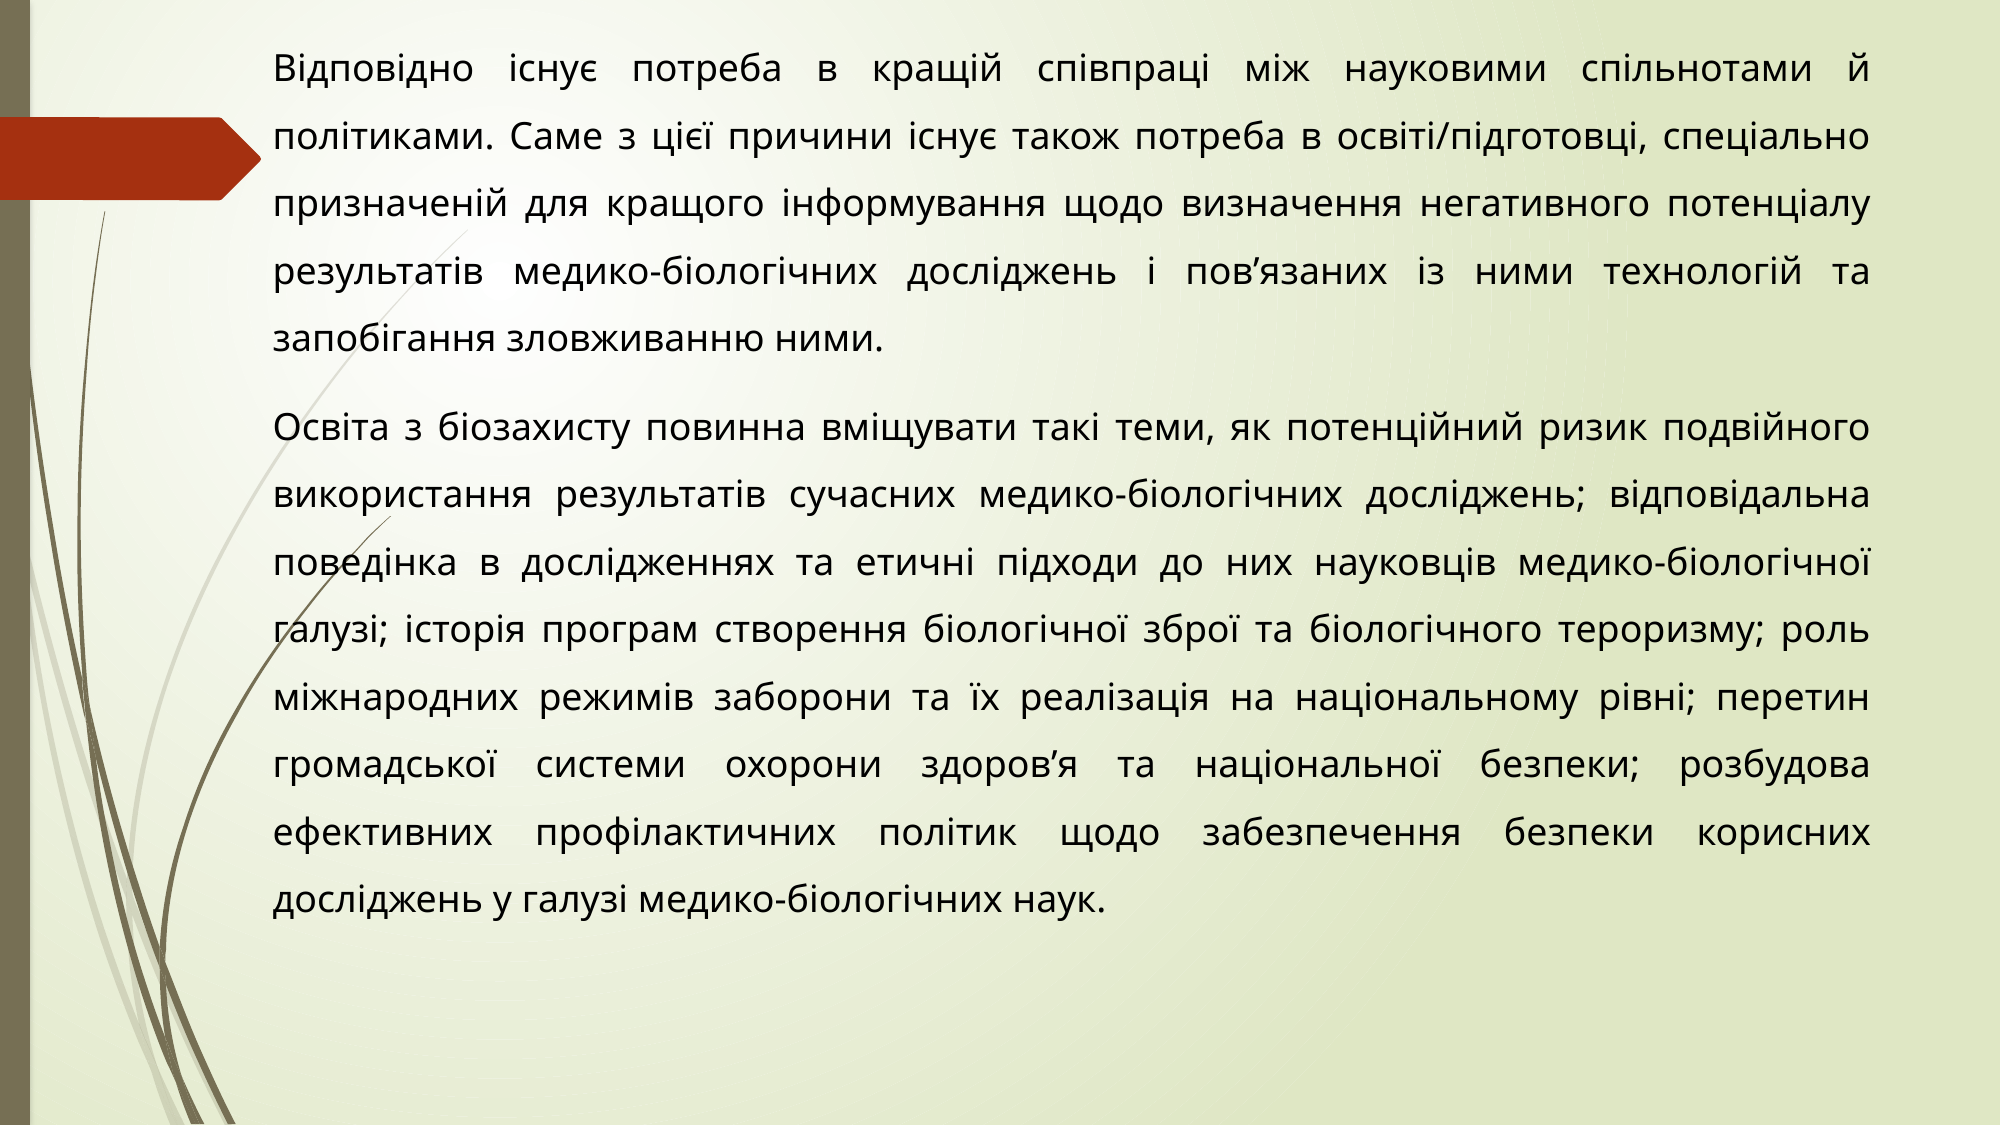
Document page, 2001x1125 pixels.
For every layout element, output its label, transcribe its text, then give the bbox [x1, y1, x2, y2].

list Відповідно існує потреба в кращій співпраці між науковими спільнотами й політиками. Саме з цієї причини існує також потреба в освіті/підготовці, спеціально призначеній для кращого інформування щодо визначення негативного потенціалу результатів медико-біологічних досліджень і пов’язаних із ними технологій та запобігання зловживанню ними. Освіта з біозахисту повинна вміщувати такі теми, як потенційний ризик подвійного використання результатів сучасних медико-біологічних досліджень; відповідальна поведінка в дослідженнях та етичні підходи до них науковців медико-біологічної галузі; історія програм створення біологічної зброї та біологічного тероризму; роль міжнародних режимів заборони та їх реалізація на національному рівні; перетин громадської системи охорони здоров’я та національної безпеки; розбудова ефективних профілактичних політик щодо забезпечення безпеки корисних досліджень у галузі медико-біологічних наук. [257, 14, 1888, 1125]
